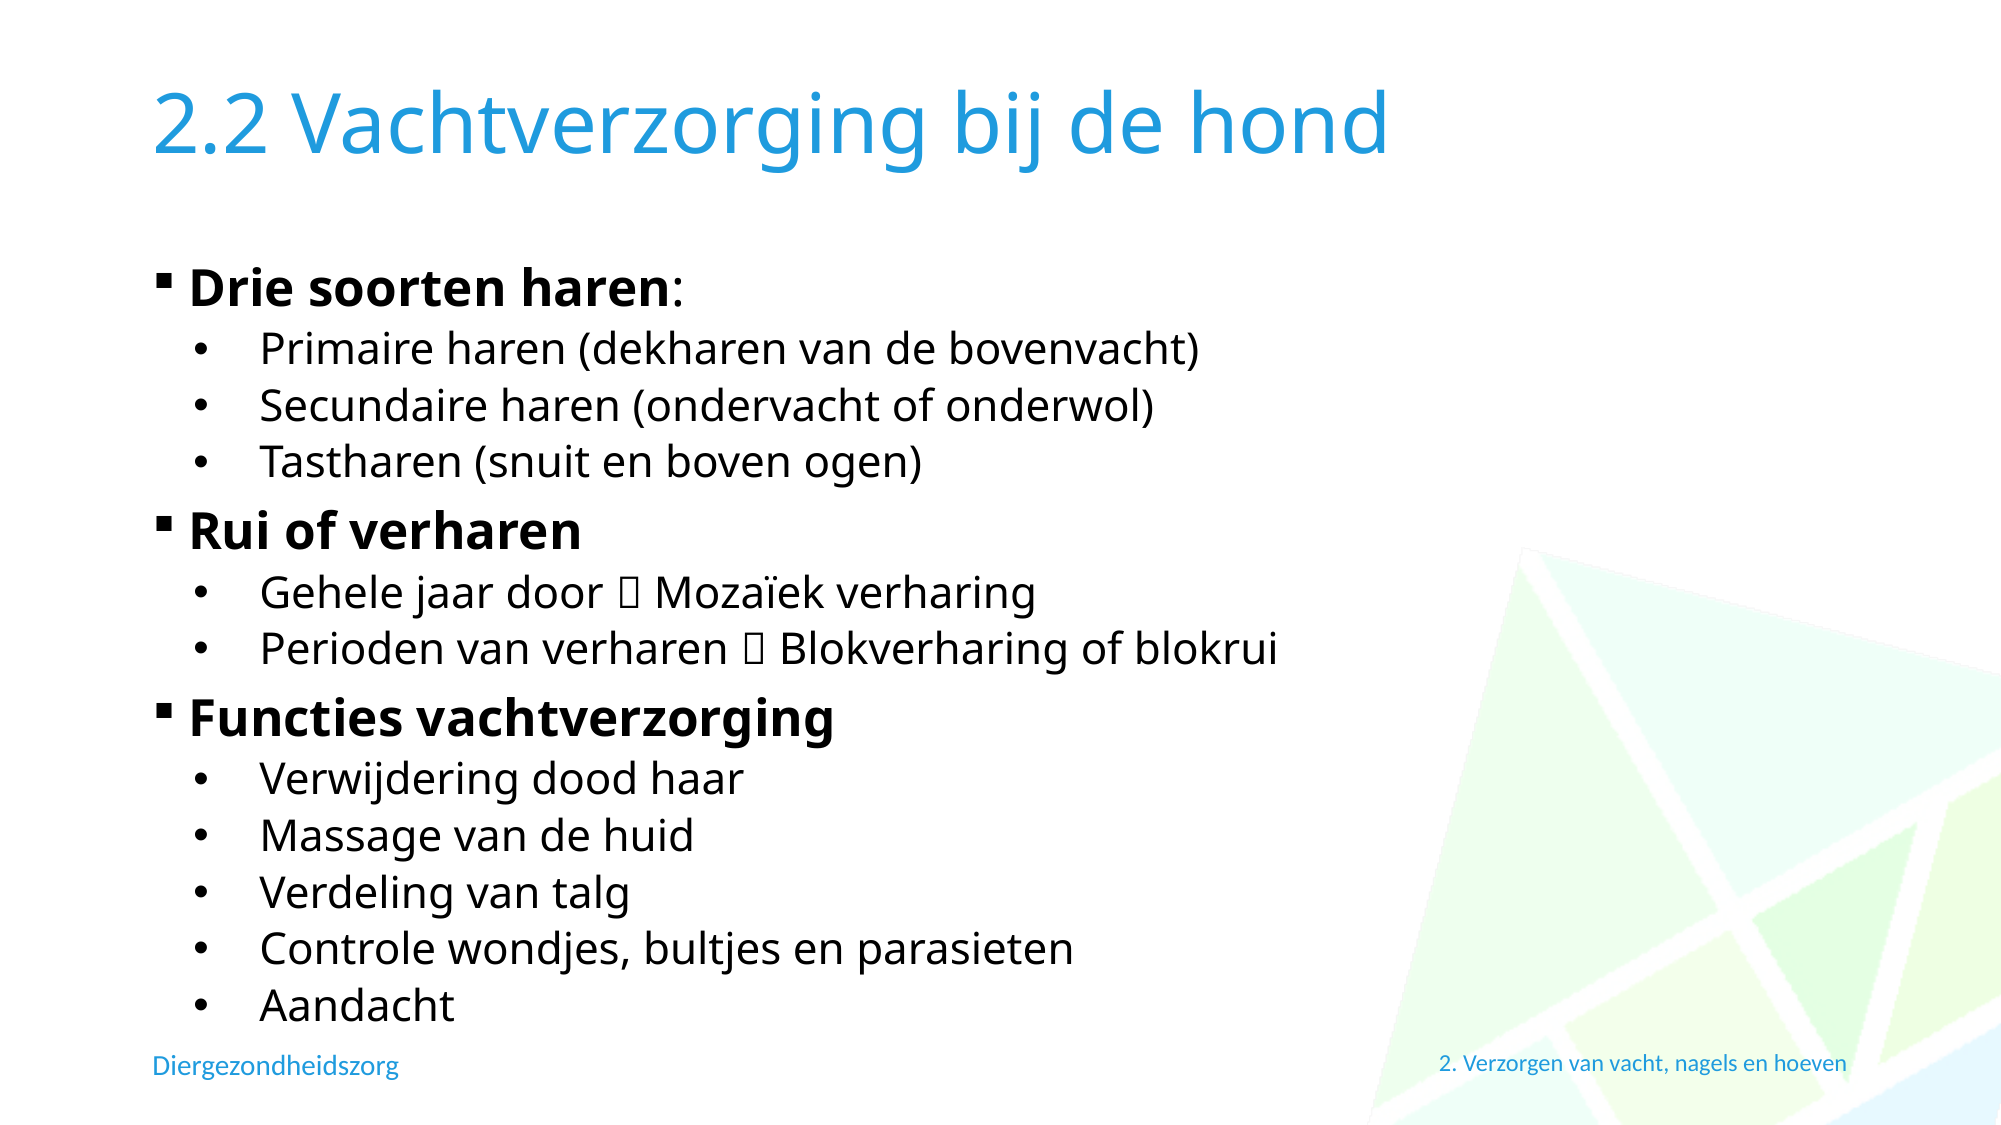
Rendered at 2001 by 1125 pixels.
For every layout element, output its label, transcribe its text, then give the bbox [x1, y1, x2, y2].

title 2.2 Vachtverzorging bij de hond [137, 59, 1863, 193]
list Diergezondheidszorg [137, 1042, 588, 1103]
list Drie soorten haren: Primaire haren (dekharen van de bovenvacht) Secundaire haren (ondervacht of onderwol) Tastharen (snuit en boven ogen) Rui of verharen Gehele jaar door  Mozaïek verharing Perioden van verharen  Blokverharing of blokrui Functies vachtverzorging Verwijdering dood haar Massage van de huid Verdeling van talg Controle wondjes, bultjes en parasieten Aandacht [137, 254, 1863, 1043]
list 2. Verzorgen van vacht, nagels en hoeven [1412, 1042, 1863, 1103]
